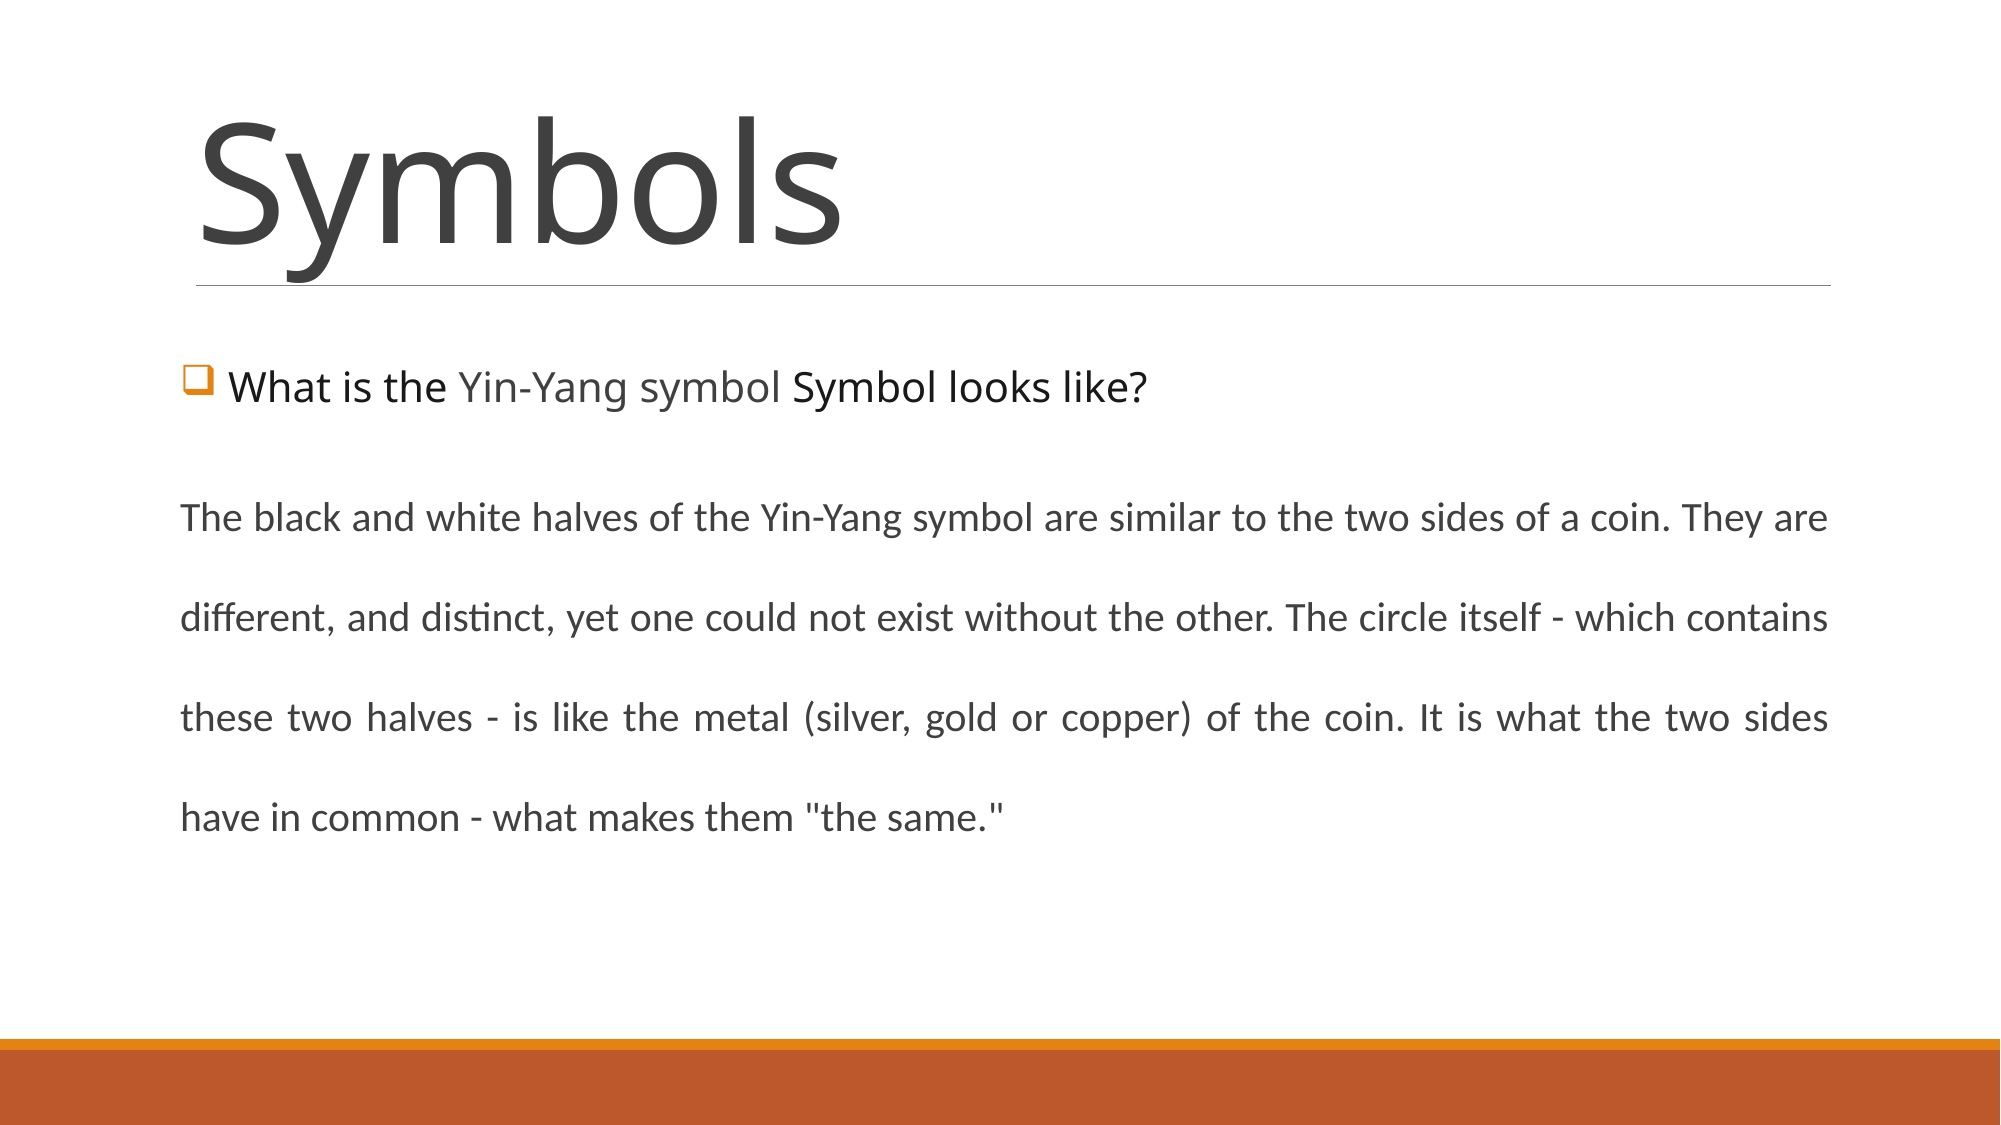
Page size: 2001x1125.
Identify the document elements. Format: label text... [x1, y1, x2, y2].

list What is the Yin-Yang symbol Symbol looks like? The black and white halves of the Yin-Yang symbol are similar to the two sides of a coin. They are different, and distinct, yet one could not exist without the other. The circle itself - which contains these two halves - is like the metal (silver, gold or copper) of the coin. It is what the two sides have in common - what makes them "the same." [180, 302, 1830, 963]
title Symbols [180, 47, 1830, 285]
